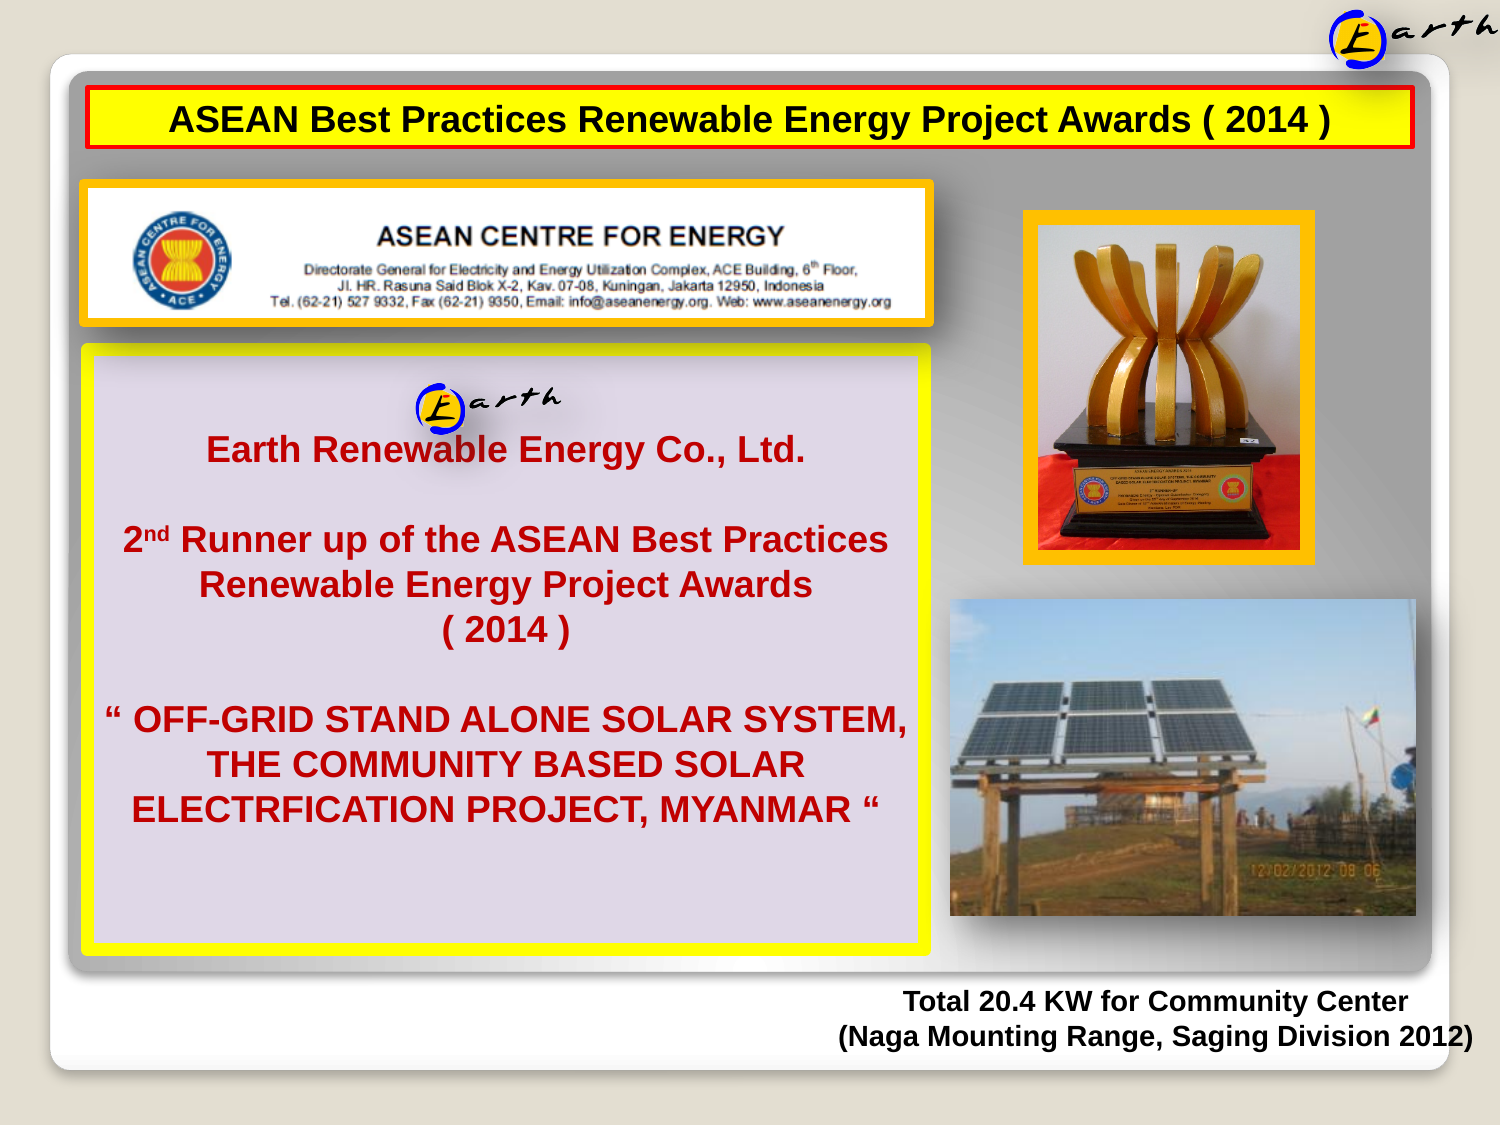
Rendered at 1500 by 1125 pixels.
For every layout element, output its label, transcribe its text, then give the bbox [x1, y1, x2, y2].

picture [949, 599, 1416, 917]
text_box ASEAN Best Practices Renewable Energy Project Awards ( 2014 ) [578, 87, 1413, 148]
text_box ASEAN Best Practices Renewable Energy Project Awards ( 2014 ) [87, 87, 433, 148]
picture [1324, 0, 1500, 85]
picture [1037, 224, 1301, 551]
picture [88, 0, 925, 672]
text_box Earth Renewable Energy Co., Ltd. 2nd Runner up of the ASEAN Best Practices Renewable Energy Project Awards ( 2014 ) “ OFF-GRID STAND ALONE SOLAR SYSTEM, THE COMMUNITY BASED SOLAR ELECTRFICATION PROJECT, MYANMAR “ [84, 364, 928, 953]
text_box Total 20.4 KW for Community Center (Naga Mounting Range, Saging Division 2012) [823, 974, 1490, 1060]
